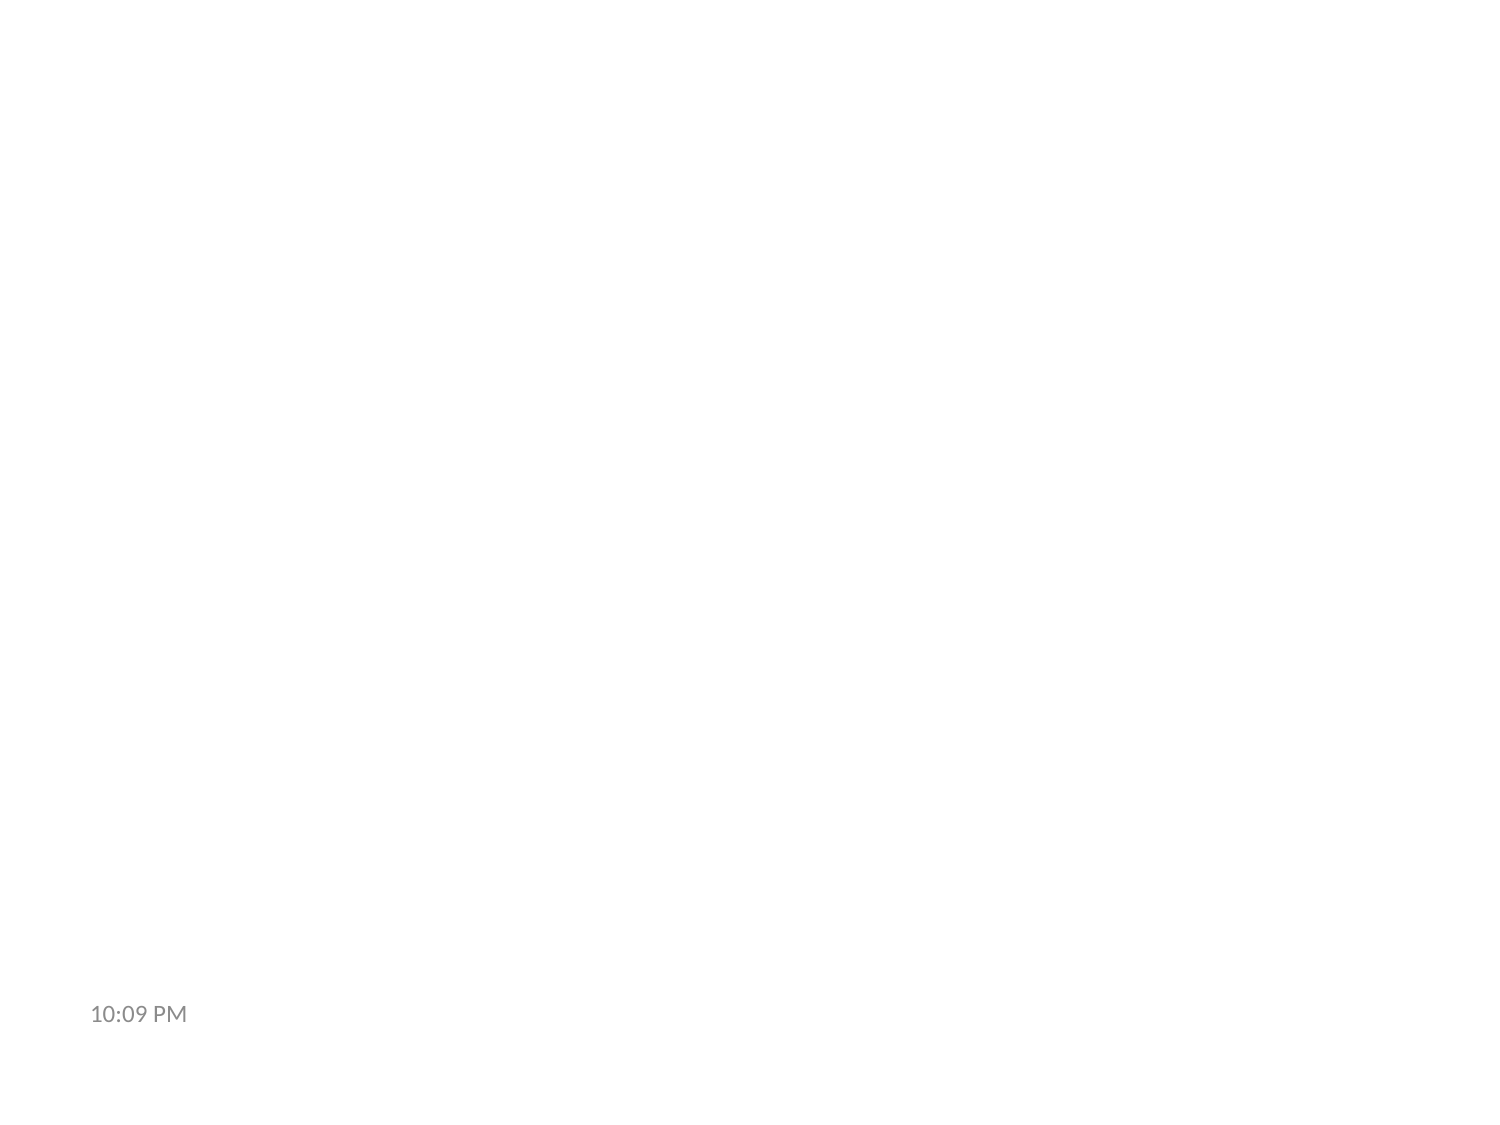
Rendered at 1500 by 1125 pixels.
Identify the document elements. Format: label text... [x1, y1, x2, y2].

text_box 3:35 PM [75, 982, 425, 1043]
